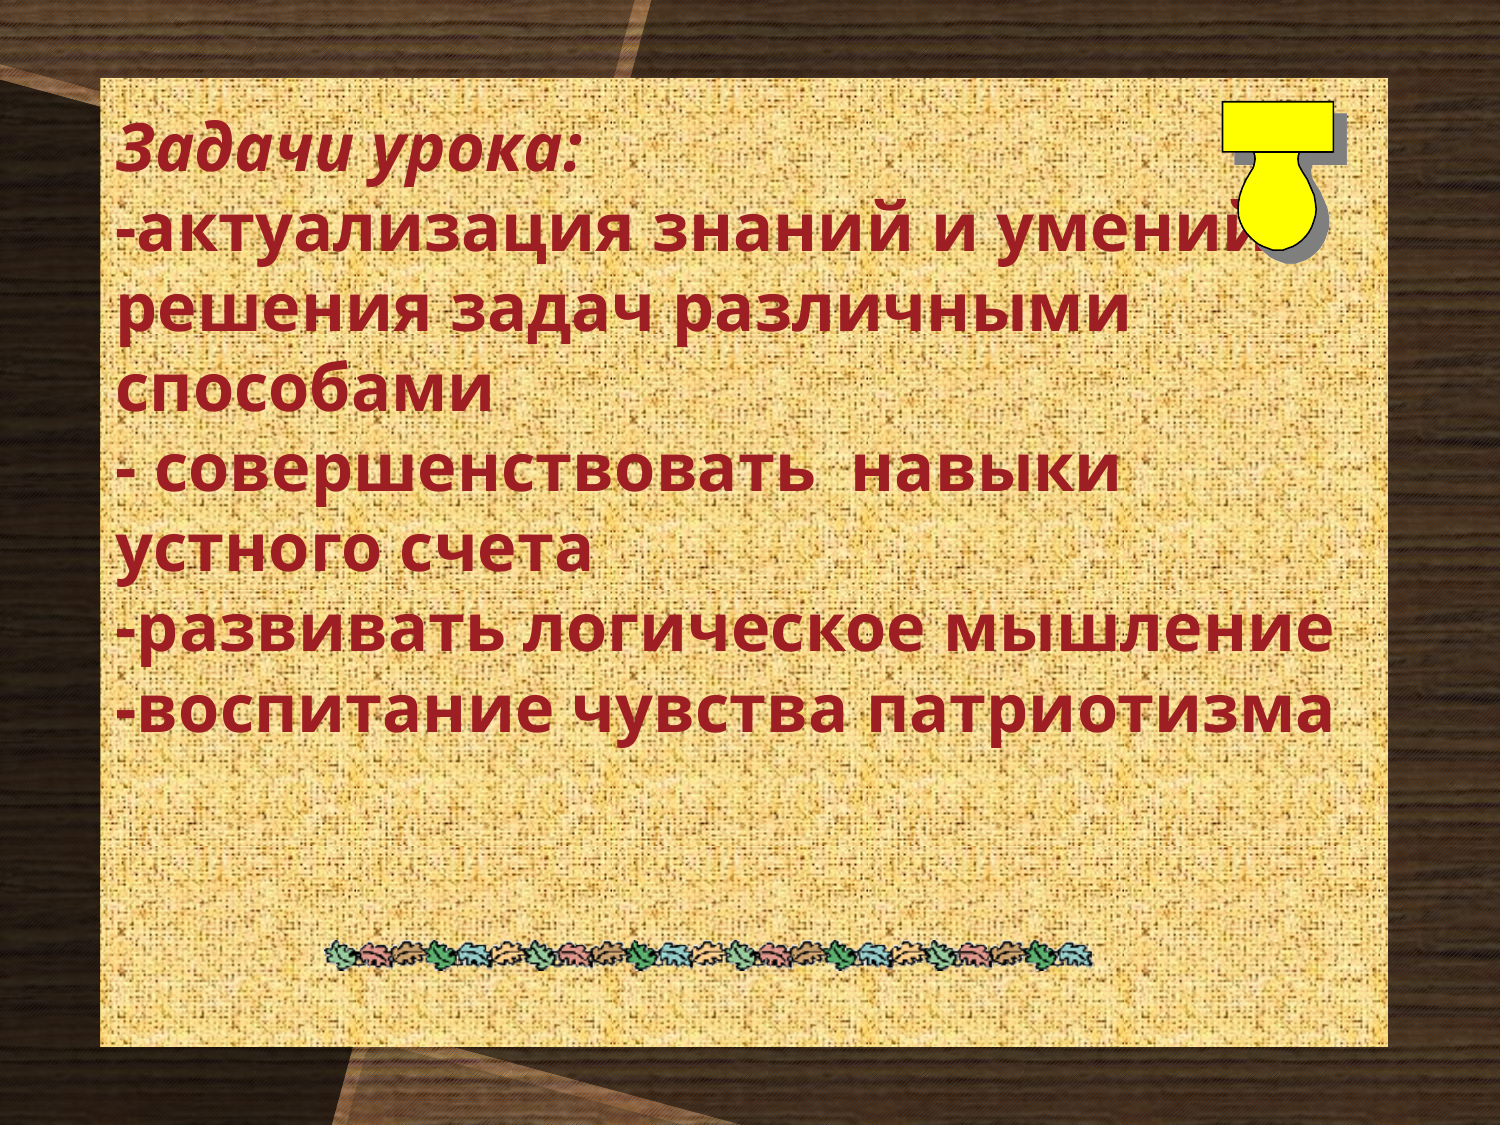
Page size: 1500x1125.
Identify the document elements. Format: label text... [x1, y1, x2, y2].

picture [324, 940, 1094, 971]
title Задачи урока: -актуализация знаний и умений решения задач различными способами - совершенствовать навыки устного счета -развивать логическое мышление -воспитание чувства патриотизма [100, 78, 1388, 1047]
text_box [1222, 101, 1334, 251]
